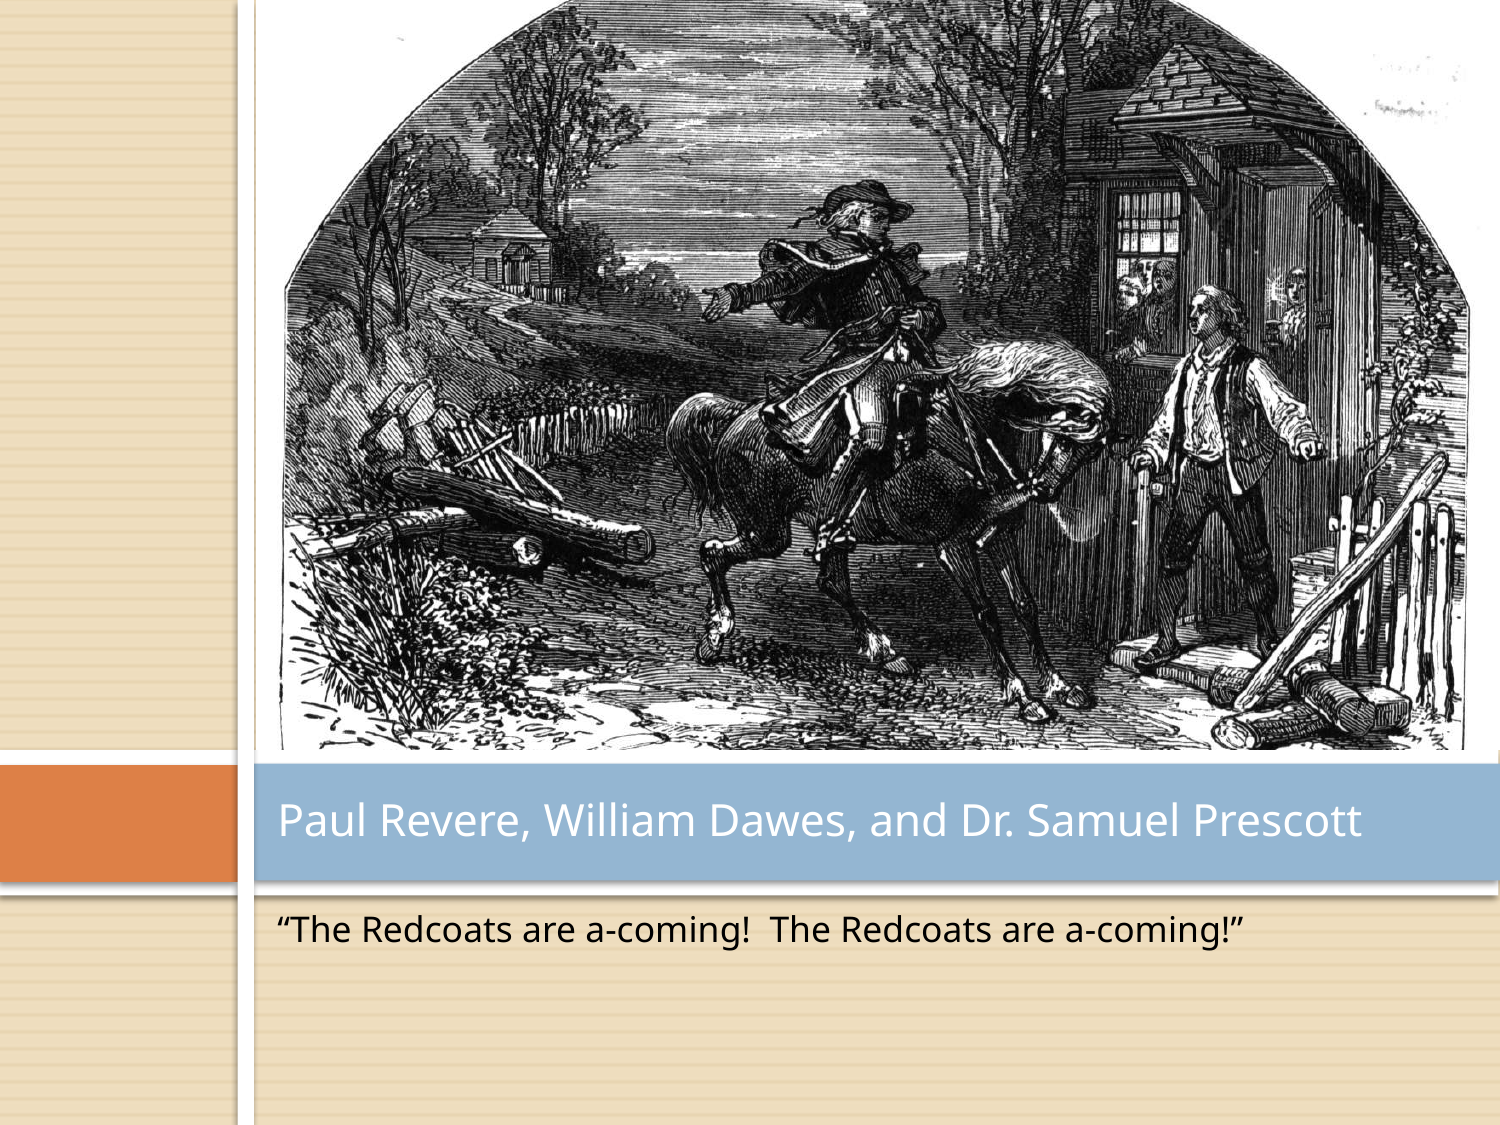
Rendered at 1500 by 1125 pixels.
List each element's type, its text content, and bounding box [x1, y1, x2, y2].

picture [255, 0, 1500, 750]
title Paul Revere, William Dawes, and Dr. Samuel Prescott [262, 762, 1463, 875]
list “The Redcoats are a-coming! The Redcoats are a-coming!” [262, 900, 1463, 1013]
